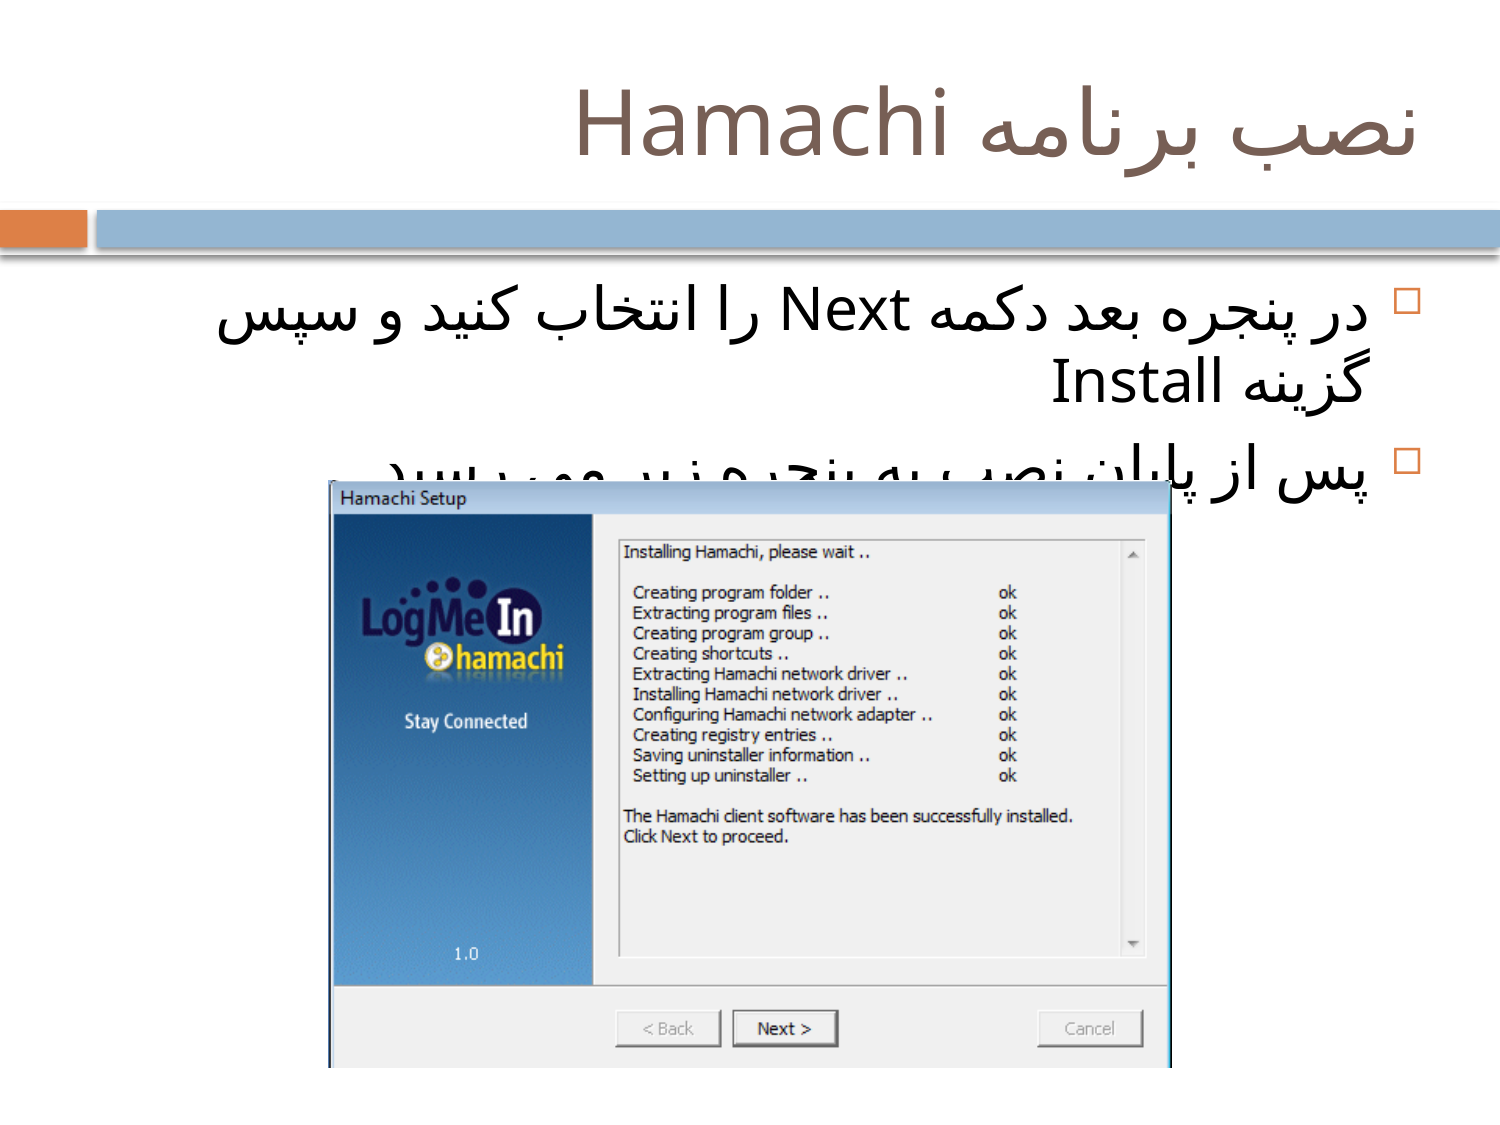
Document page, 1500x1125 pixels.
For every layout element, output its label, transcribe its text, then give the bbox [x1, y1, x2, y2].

picture [327, 480, 1173, 1069]
list در پنجره بعد دکمه Next را انتخاب کنید و سپس گزینه Install پس از پایان نصب به پنجره زیر می رسید [100, 262, 1438, 1000]
title نصب برنامه Hamachi [100, 37, 1438, 200]
